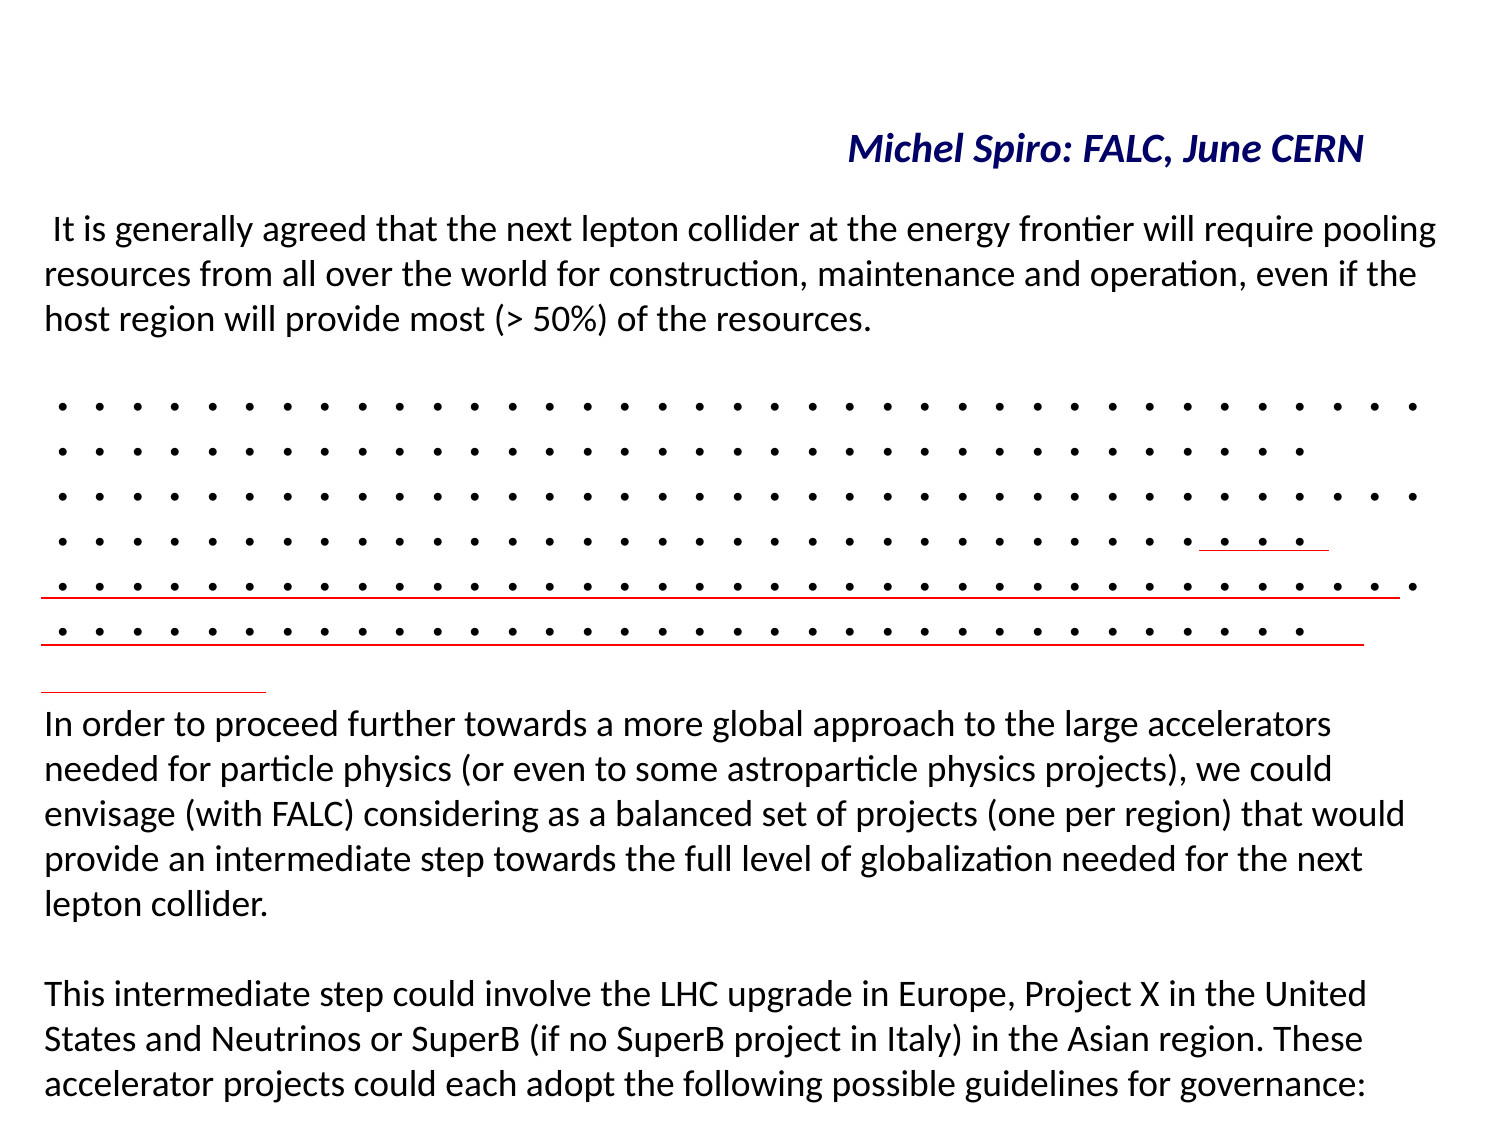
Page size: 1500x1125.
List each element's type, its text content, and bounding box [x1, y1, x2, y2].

text_box Michel Spiro: FALC, June CERN [832, 113, 1448, 179]
text_box It is generally agreed that the next lepton collider at the energy frontier will require pooling resources from all over the world for construction, maintenance and operation, even if the host region will provide most (> 50%) of the resources. ・・・・・・・・・・・・・・・・・・・・・・・・・・・・・・・・・・・・・・・・・・・・・・・・・・・・・・・・・・・・・・・・・・・・・・・ ・・・・・・・・・・・・・・・・・・・・・・・・・・・・・・・・・・・・・・・・・・・・・・・・・・・・・・・・・・・・・・・・・・・・・・・ ・・・・・・・・・・・・・・・・・・・・・・・・・・・・・・・・・・・・・・・・・・・・・・・・・・・・・・・・・・・・・・・・・・・・・・・ In order to proceed further towards a more global approach to the large accelerators needed for particle physics (or even to some astroparticle physics projects), we could envisage (with FALC) considering as a balanced set of projects (one per region) that would provide an intermediate step towards the full level of globalization needed for the next lepton collider. This intermediate step could involve the LHC upgrade in Europe, Project X in the United States and Neutrinos or SuperB (if no SuperB project in Italy) in the Asian region. These accelerator projects could each adopt the following possible guidelines for governance: [29, 196, 1465, 1111]
